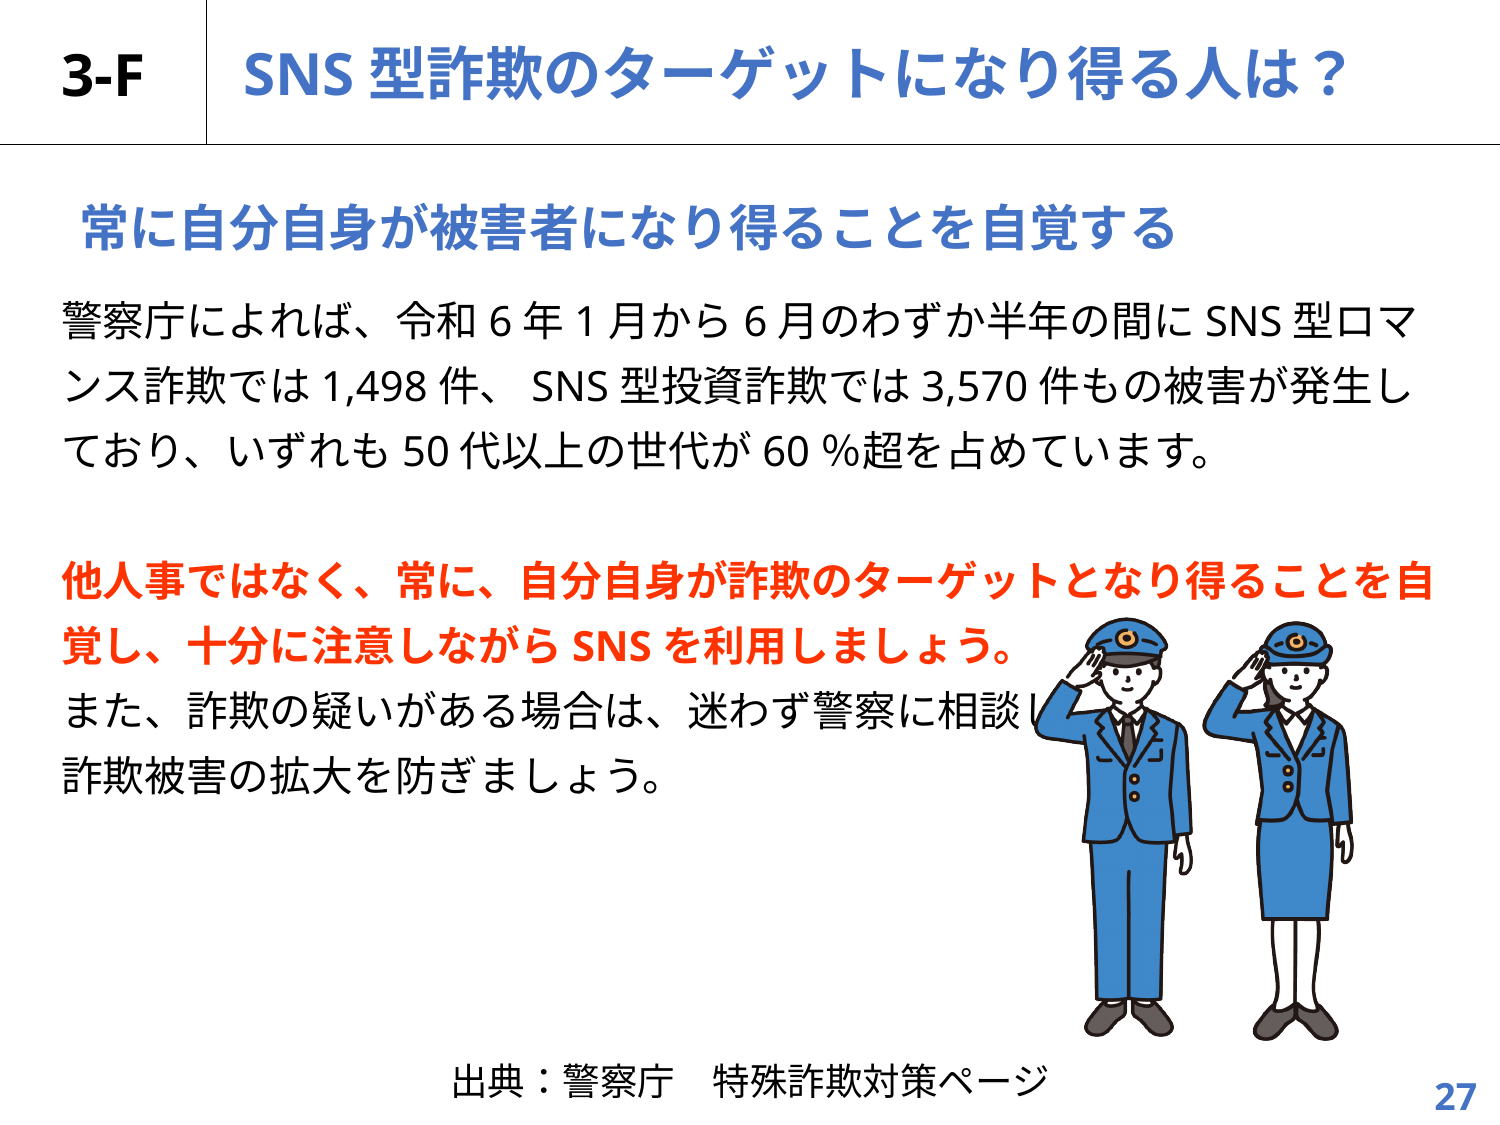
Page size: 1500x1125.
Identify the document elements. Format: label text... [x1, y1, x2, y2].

text_box 3-F [0, 0, 207, 147]
text_box 常に自分自身が被害者になり得ることを自覚する [64, 171, 1294, 265]
picture [1202, 621, 1354, 1041]
text_box 出典：警察庁 特殊詐欺対策ページ [360, 1050, 1140, 1111]
title SNS型詐欺のターゲットになり得る人は？ [228, 36, 1472, 116]
picture [1034, 617, 1193, 1037]
text_box 警察庁によれば、令和6年1月から6月のわずか半年の間にSNS型ロマンス詐欺では1,498件、SNS型投資詐欺では3,570件もの被害が発生しており、いずれも50代以上の世代が60％超を占めています。 他人事ではなく、常に、自分自身が詐欺のターゲットとなり得ることを自覚し、十分に注意しながらSNSを利用しましょう。 また、詐欺の疑いがある場合は、迷わず警察に相談し 詐欺被害の拡大を防ぎましょう。 [46, 272, 1454, 807]
text_box 27 [1411, 1065, 1500, 1125]
